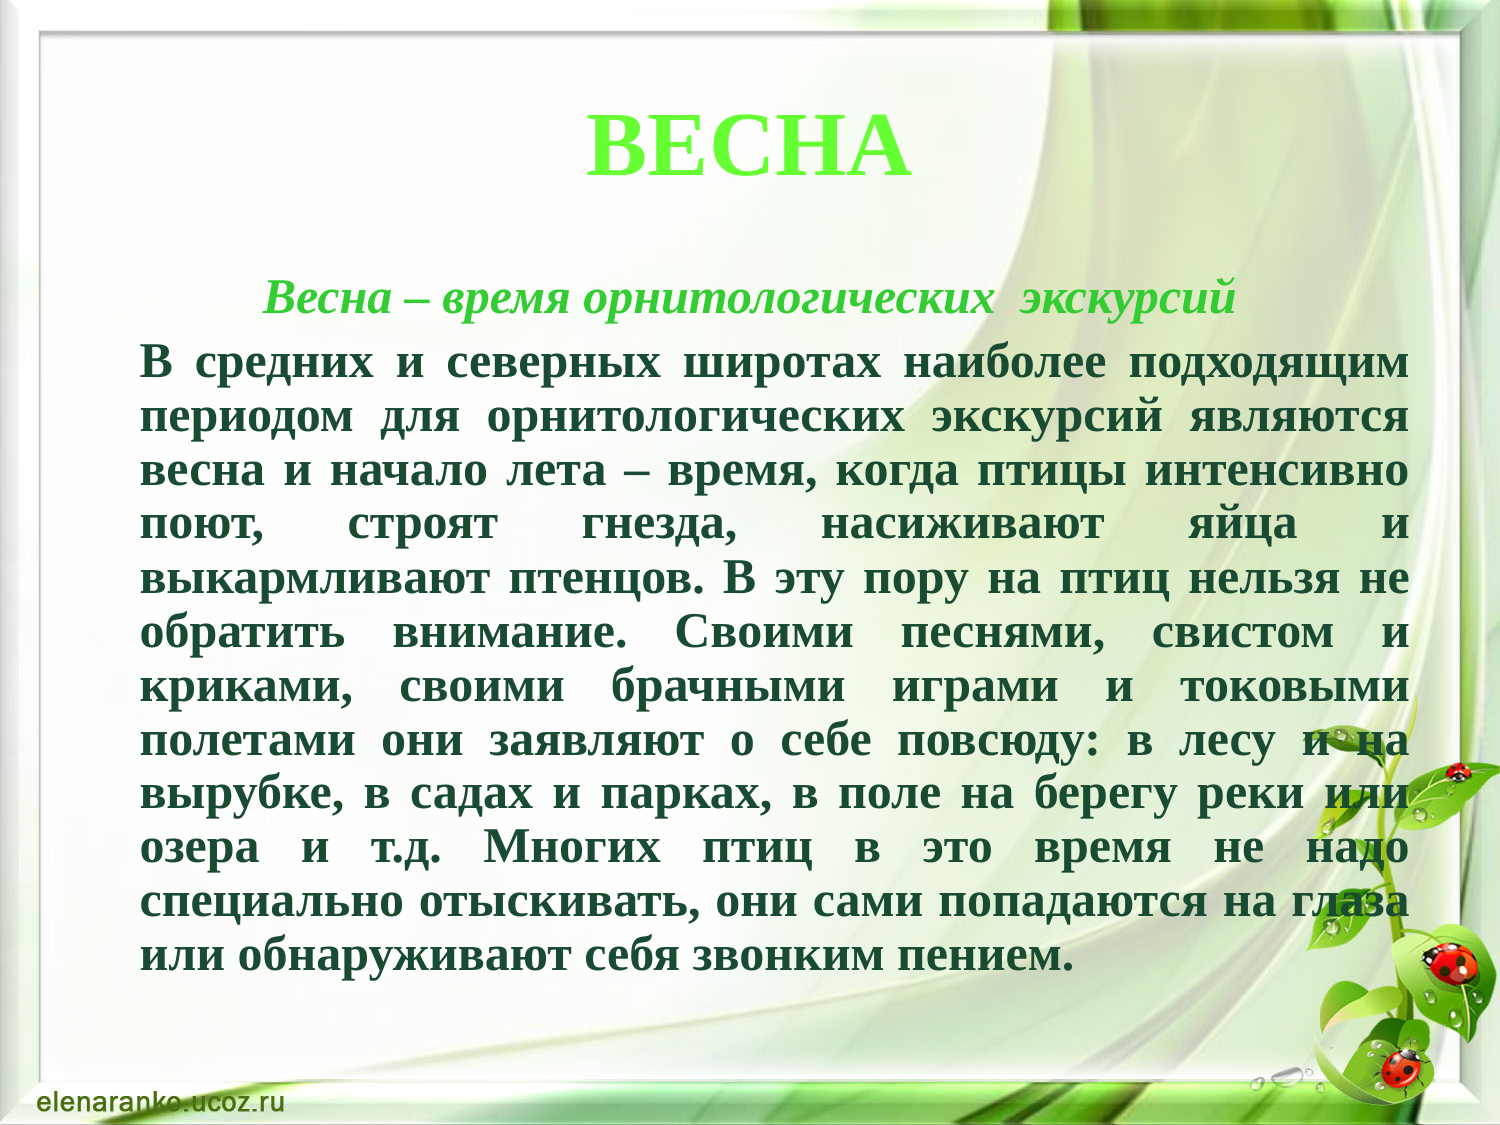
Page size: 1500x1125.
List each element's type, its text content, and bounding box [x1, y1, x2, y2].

title ВЕСНА [75, 45, 1425, 233]
picture [0, 0, 1500, 1125]
list Весна – время орнитологических экскурсий В средних и северных широтах наиболее подходящим периодом для орнитологических экскурсий являются весна и начало лета – время, когда птицы интенсивно поют, строят гнезда, насиживают яйца и выкармливают птенцов. В эту пору на птиц нельзя не обратить внимание. Своими песнями, свистом и криками, своими брачными играми и токовыми полетами они заявляют о себе повсюду: в лесу и на вырубке, в садах и парках, в поле на берегу реки или озера и т.д. Многих птиц в это время не надо специально отыскивать, они сами попадаются на глаза или обнаруживают себя звонким пением. [75, 262, 1425, 1005]
